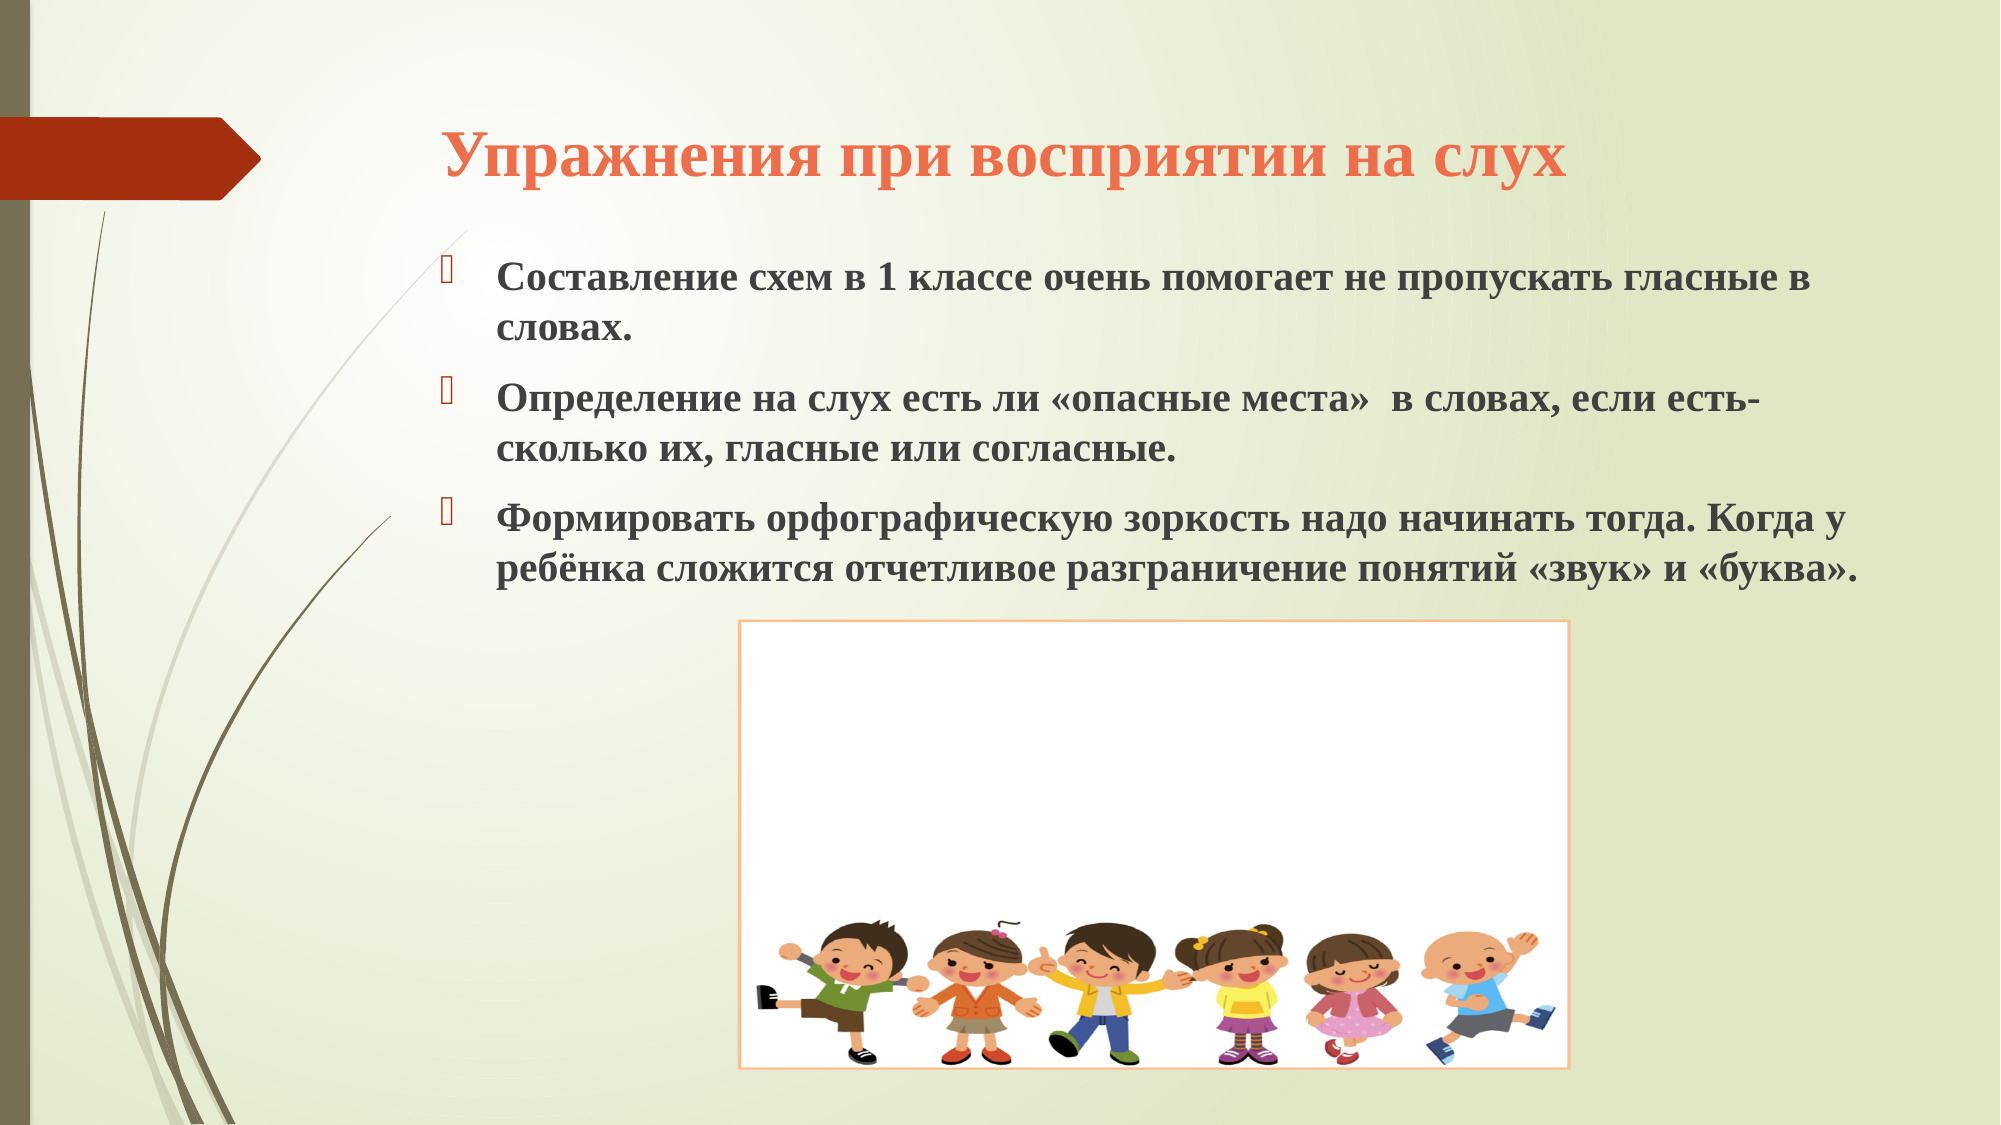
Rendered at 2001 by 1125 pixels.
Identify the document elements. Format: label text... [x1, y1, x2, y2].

list Составление схем в 1 классе очень помогает не пропускать гласные в словах. Определение на слух есть ли «опасные места» в словах, если есть-сколько их, гласные или согласные. Формировать орфографическую зоркость надо начинать тогда. Когда у ребёнка сложится отчетливое разграничение понятий «звук» и «буква». [424, 240, 1888, 656]
title Упражнения при восприятии на слух [425, 102, 1888, 209]
picture [737, 618, 1571, 1070]
